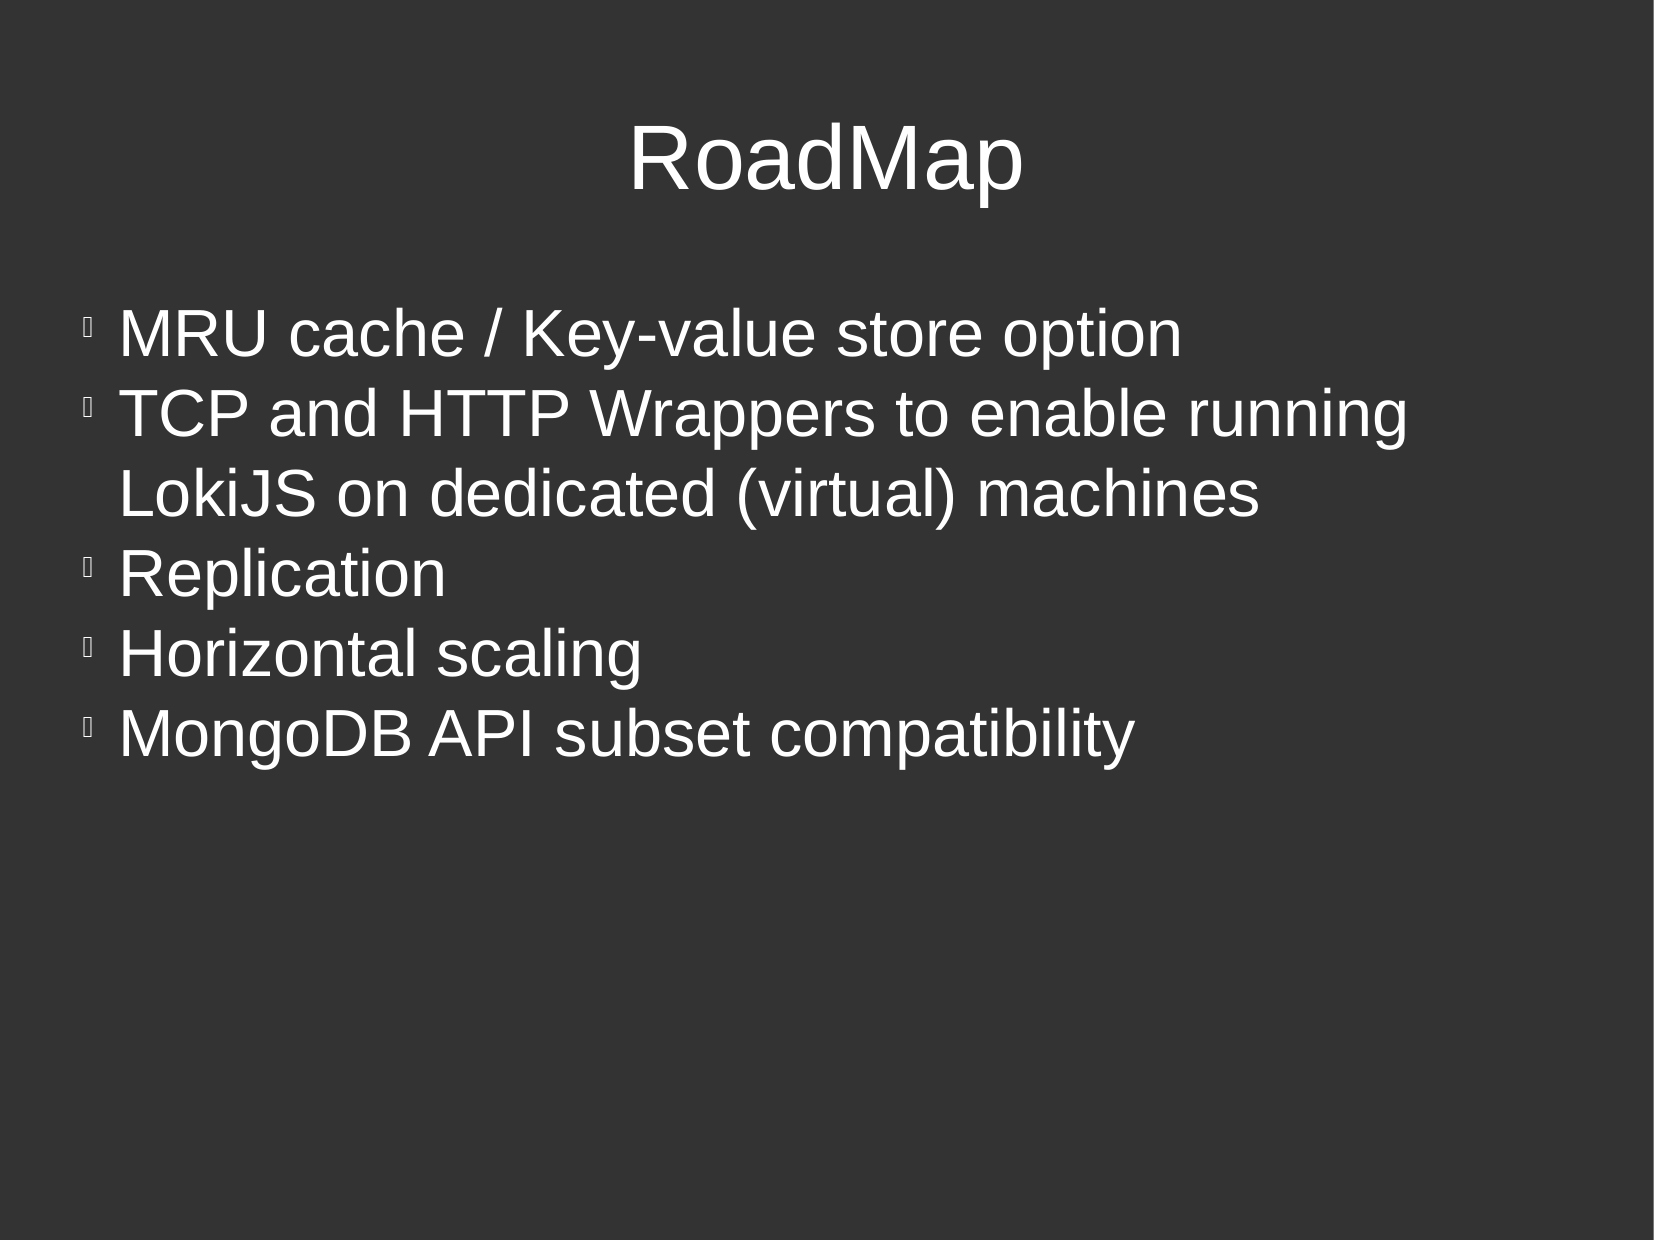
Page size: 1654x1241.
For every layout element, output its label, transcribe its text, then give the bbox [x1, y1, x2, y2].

text_box RoadMap [82, 49, 1571, 257]
text_box MRU cache / Key-value store option TCP and HTTP Wrappers to enable running LokiJS on dedicated (virtual) machines Replication Horizontal scaling MongoDB API subset compatibility [82, 290, 1571, 1010]
